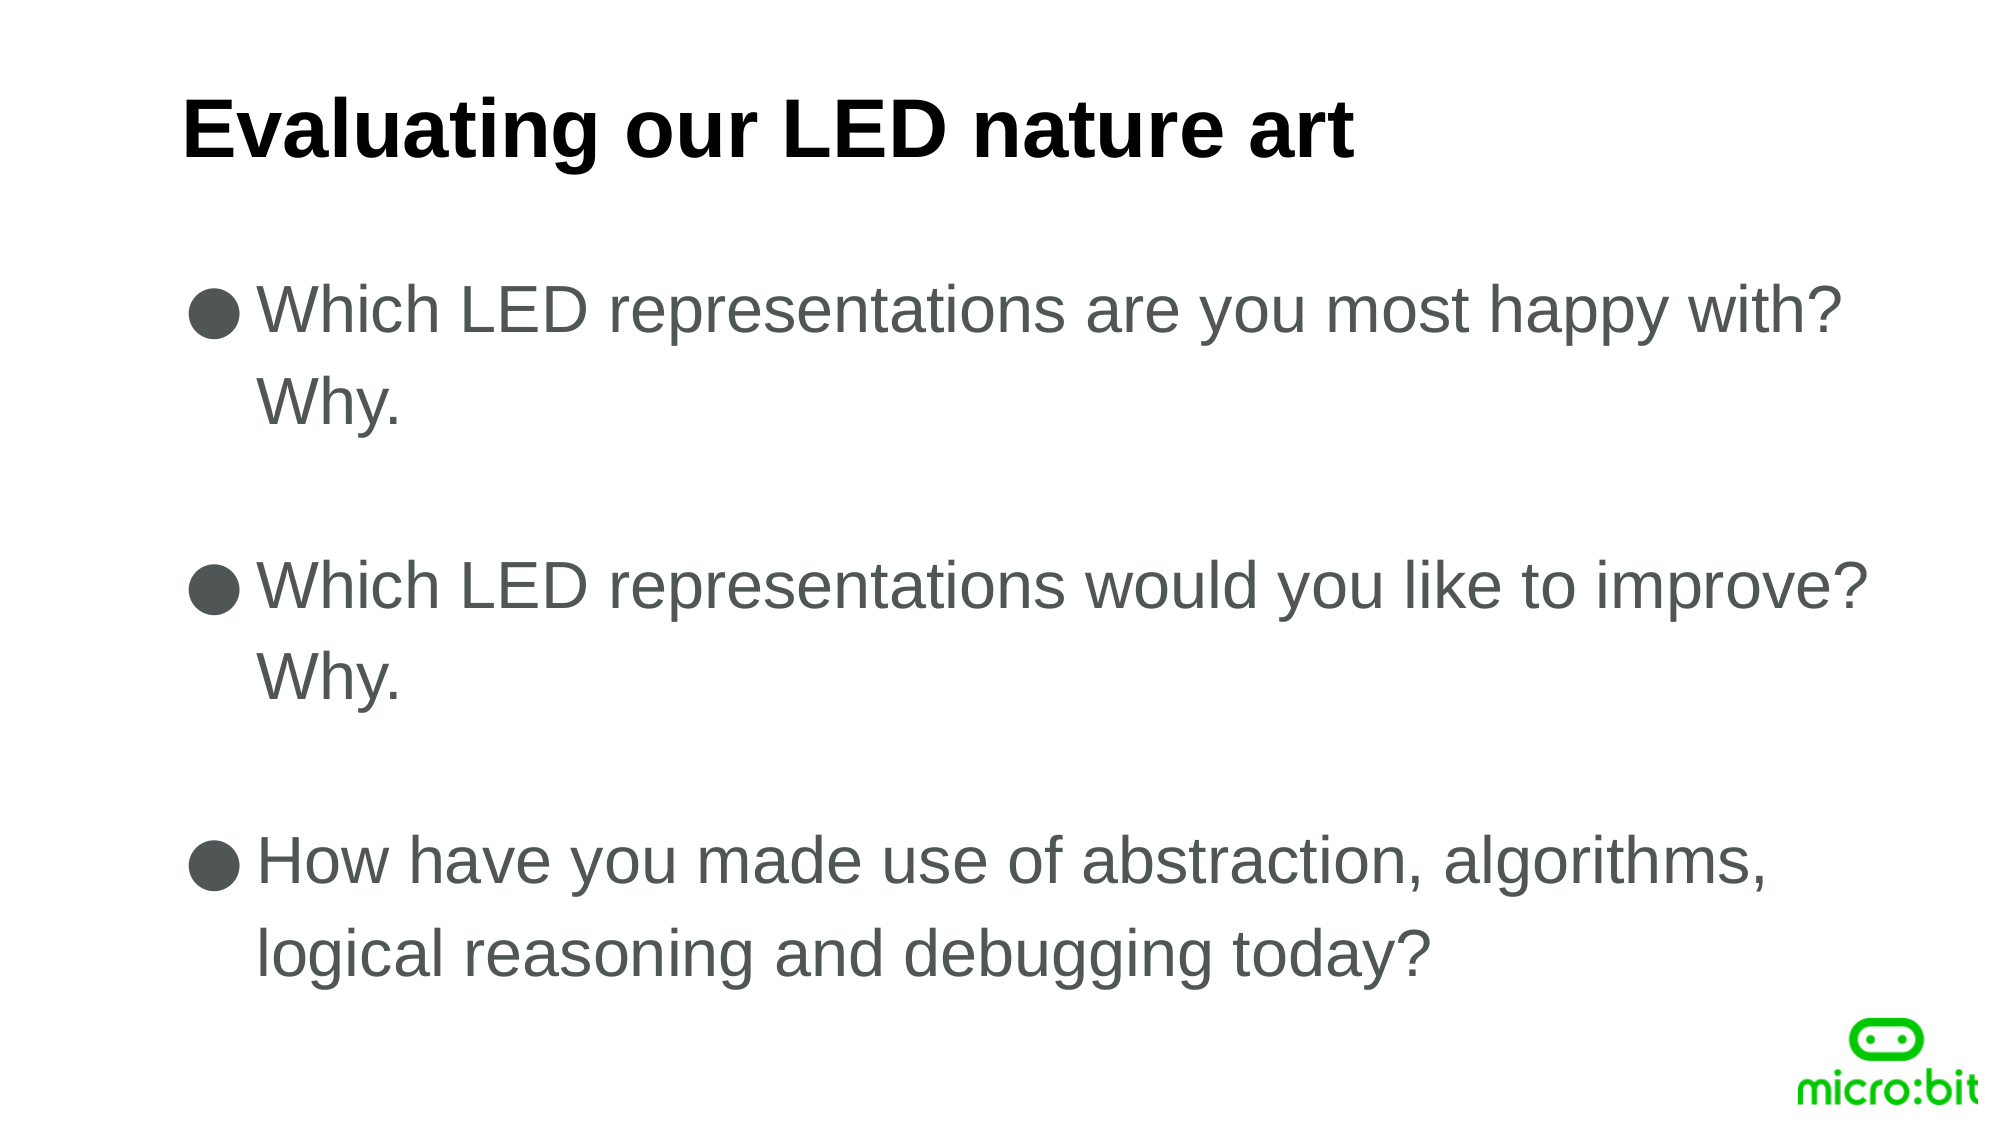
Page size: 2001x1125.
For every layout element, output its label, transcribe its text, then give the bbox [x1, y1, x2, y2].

picture [1797, 1017, 1978, 1106]
text_box Evaluating our LED nature art Which LED representations are you most happy with? Why. Which LED representations would you like to improve? Why. How have you made use of abstraction, algorithms, logical reasoning and debugging today? [166, 60, 1918, 884]
